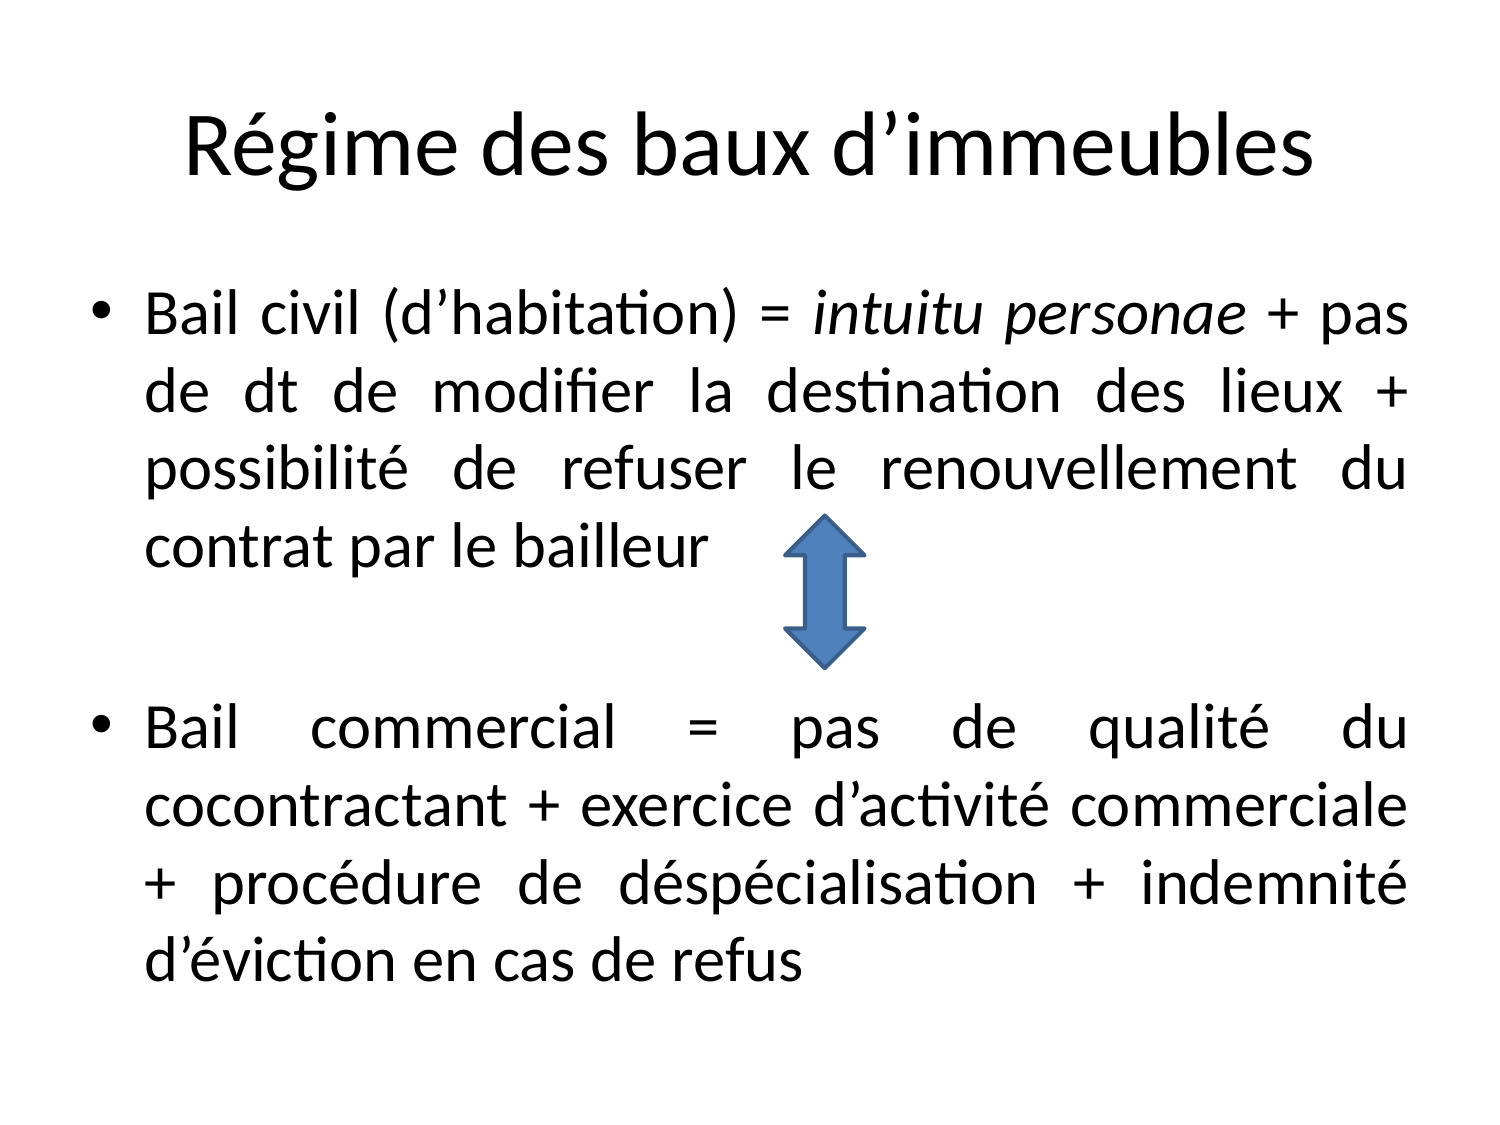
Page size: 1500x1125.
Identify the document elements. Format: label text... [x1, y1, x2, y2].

list Bail civil (d’habitation) = intuitu personae + pas de dt de modifier la destination des lieux + possibilité de refuser le renouvellement du contrat par le bailleur Bail commercial = pas de qualité du cocontractant + exercice d’activité commerciale + procédure de déspécialisation + indemnité d’éviction en cas de refus [75, 262, 1425, 1005]
title Régime des baux d’immeubles [75, 45, 1425, 233]
text_box [783, 513, 867, 671]
